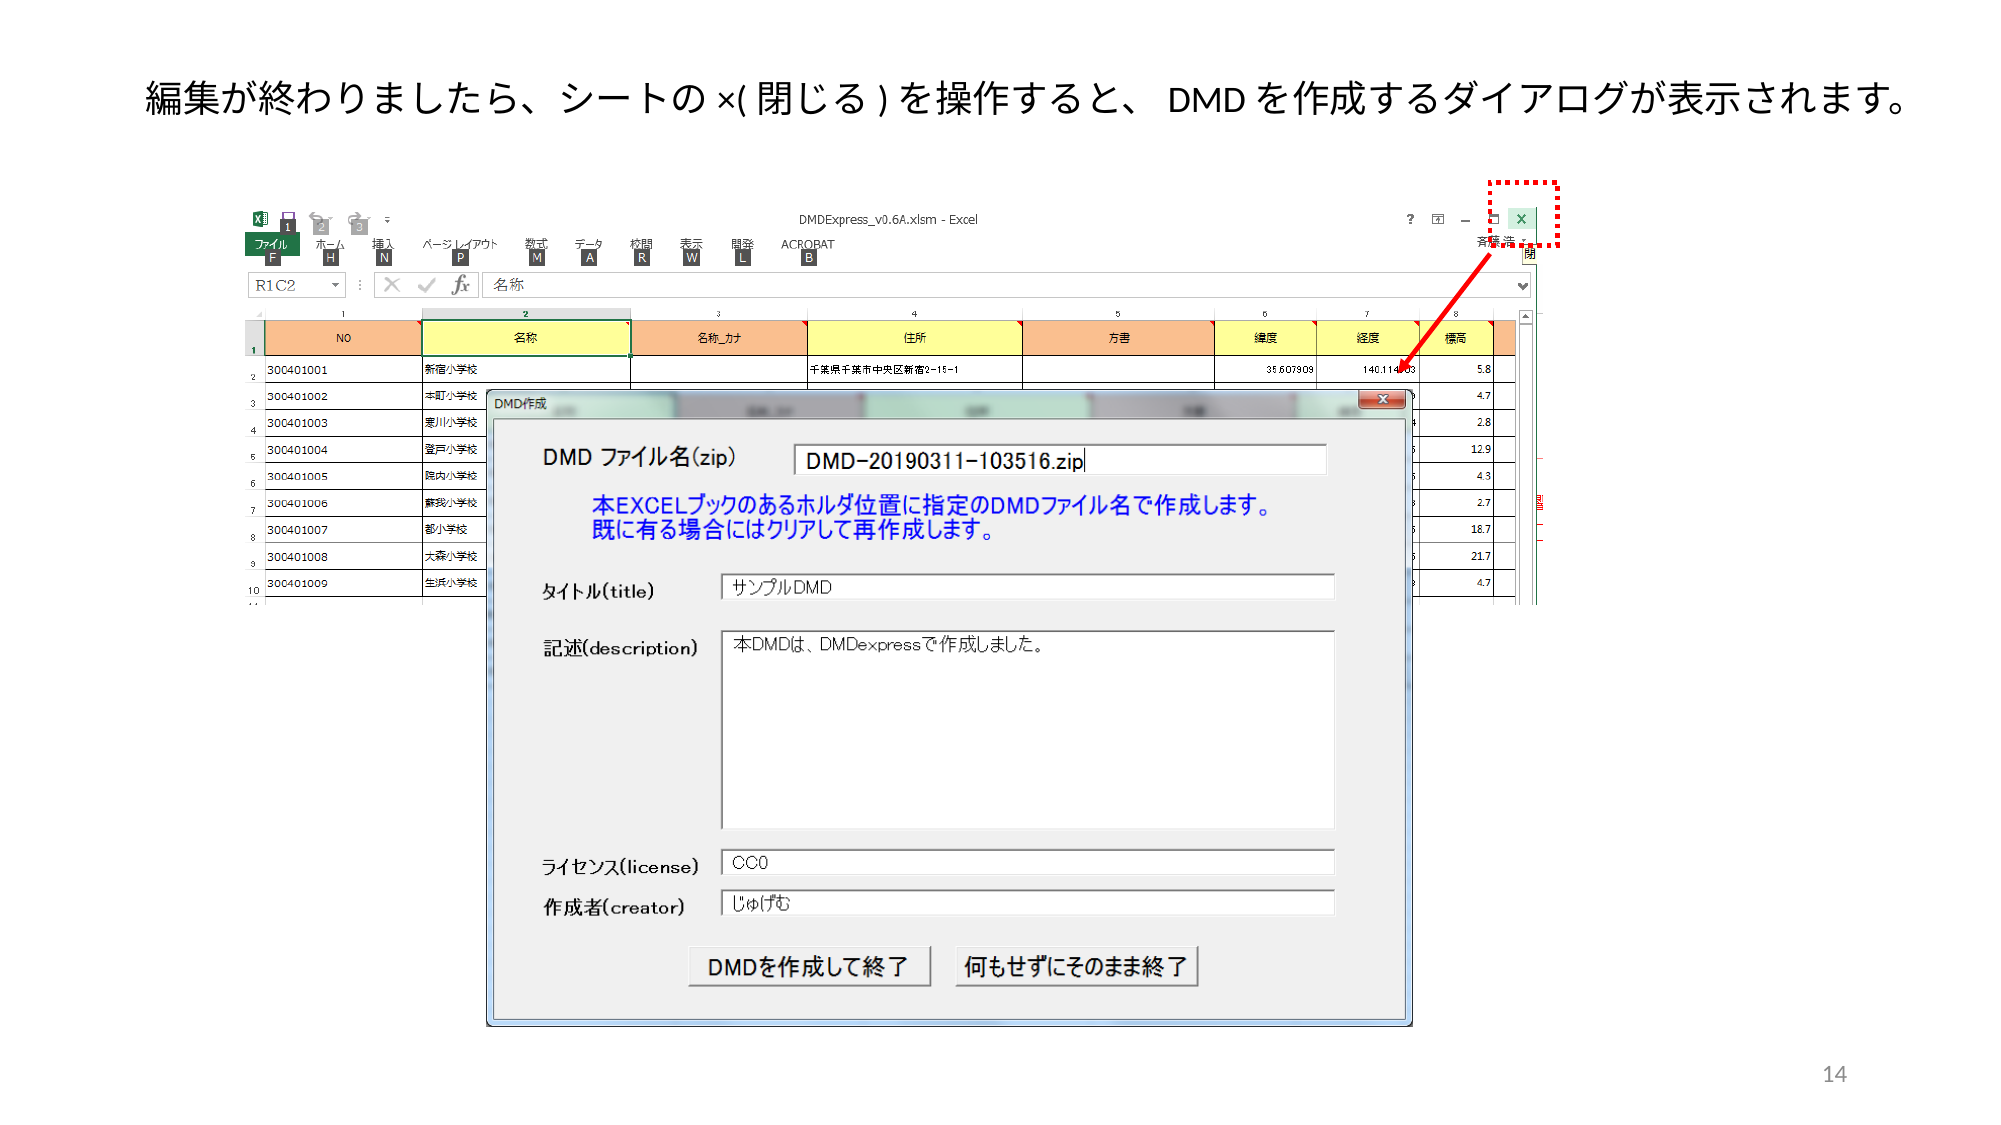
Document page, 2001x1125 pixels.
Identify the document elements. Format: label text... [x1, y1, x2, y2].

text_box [1397, 253, 1491, 374]
picture [245, 207, 1543, 1027]
slide_number 14 [1412, 1042, 1863, 1103]
text_box 編集が終わりましたら、シートの×(閉じる)を操作すると、DMDを作成するダイアログが表示されます。 [130, 68, 1946, 128]
text_box [1489, 182, 1559, 247]
